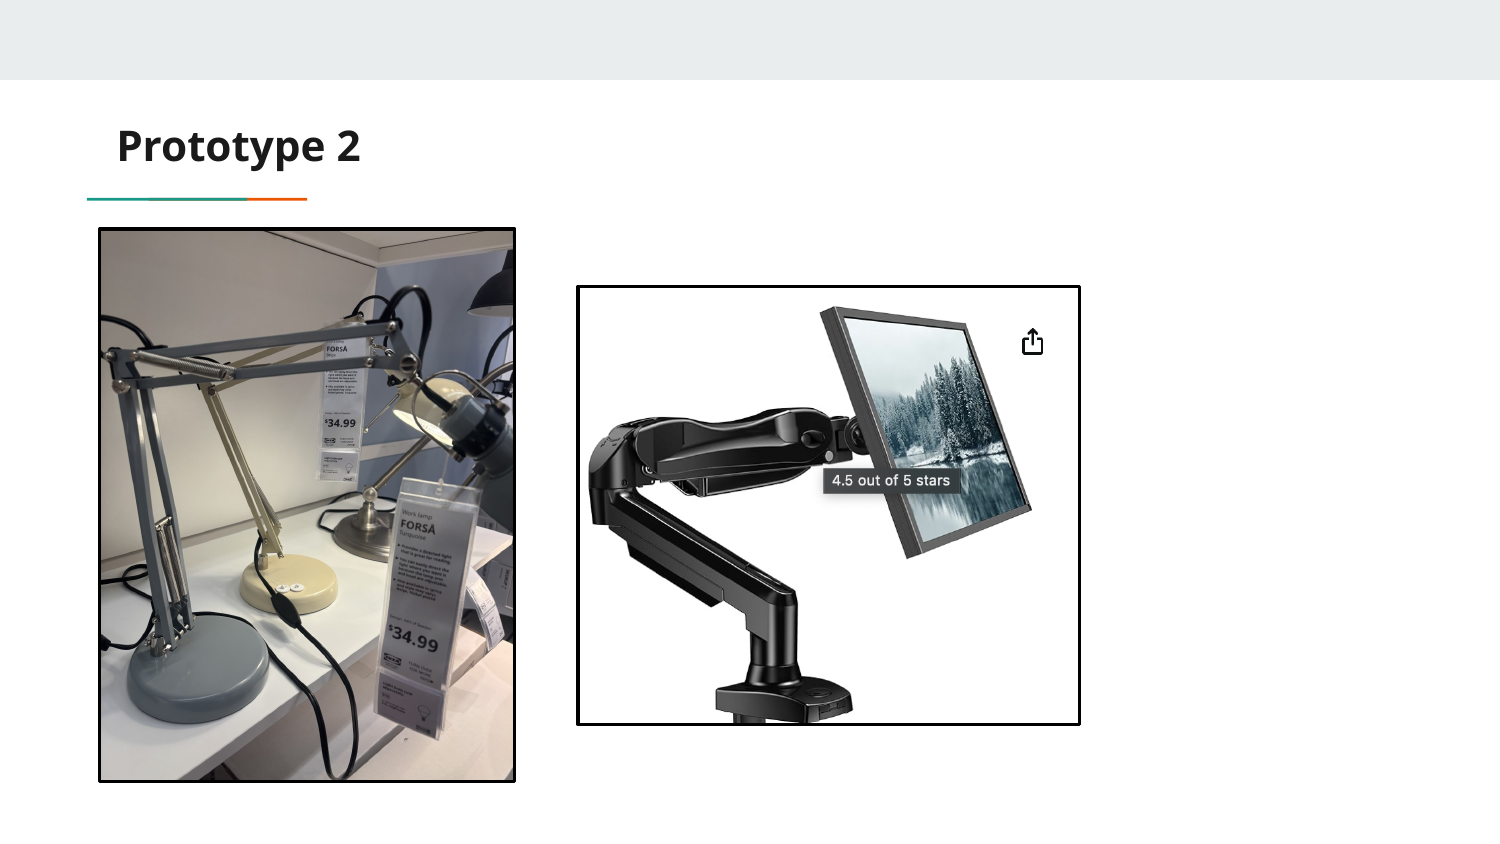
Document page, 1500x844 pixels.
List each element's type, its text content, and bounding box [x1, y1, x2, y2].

picture [579, 287, 1079, 724]
picture [100, 230, 514, 781]
title Prototype 2 [101, 101, 1363, 190]
